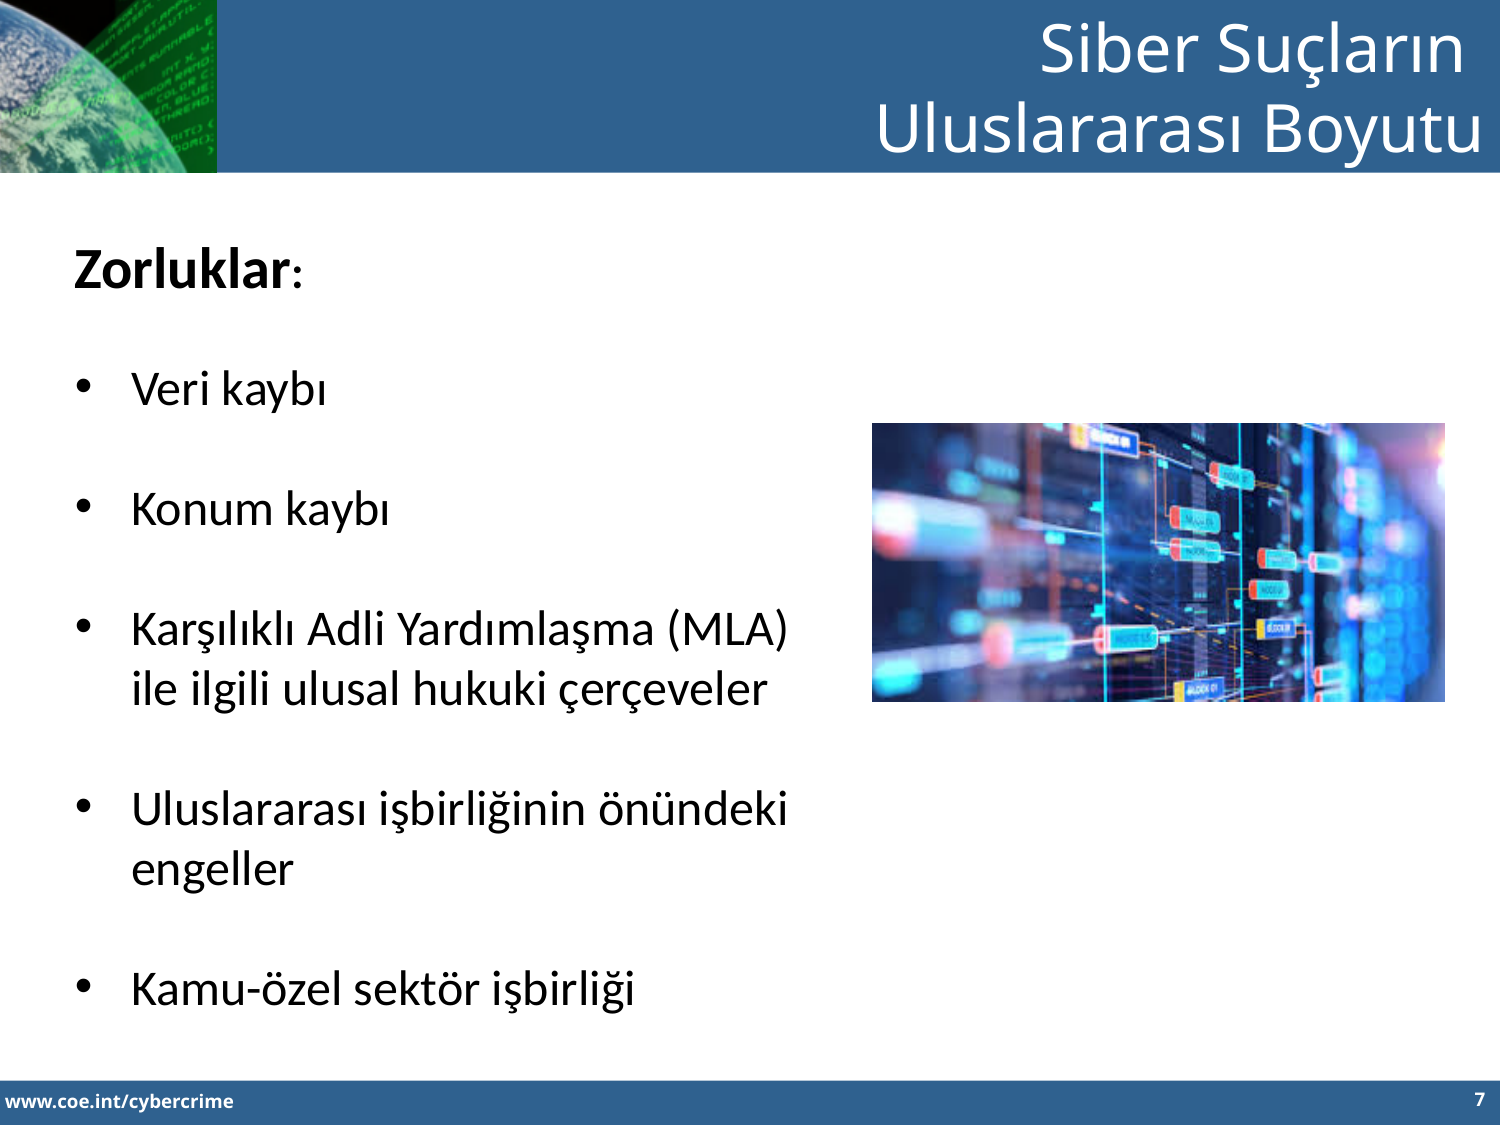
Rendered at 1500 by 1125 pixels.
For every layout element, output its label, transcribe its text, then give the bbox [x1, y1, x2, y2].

text_box Siber Suçların Uluslararası Boyutu [329, 9, 1500, 162]
picture [871, 423, 1445, 702]
slide_number 7 [1149, 1079, 1500, 1125]
picture [0, 1, 217, 173]
text_box Zorluklar: Veri kaybı Konum kaybı Karşılıklı Adli Yardımlaşma (MLA) ile ilgili ulusal hukuki çerçeveler Uluslararası işbirliğinin önündeki engeller Kamu-özel sektör işbirliği [60, 222, 811, 1118]
